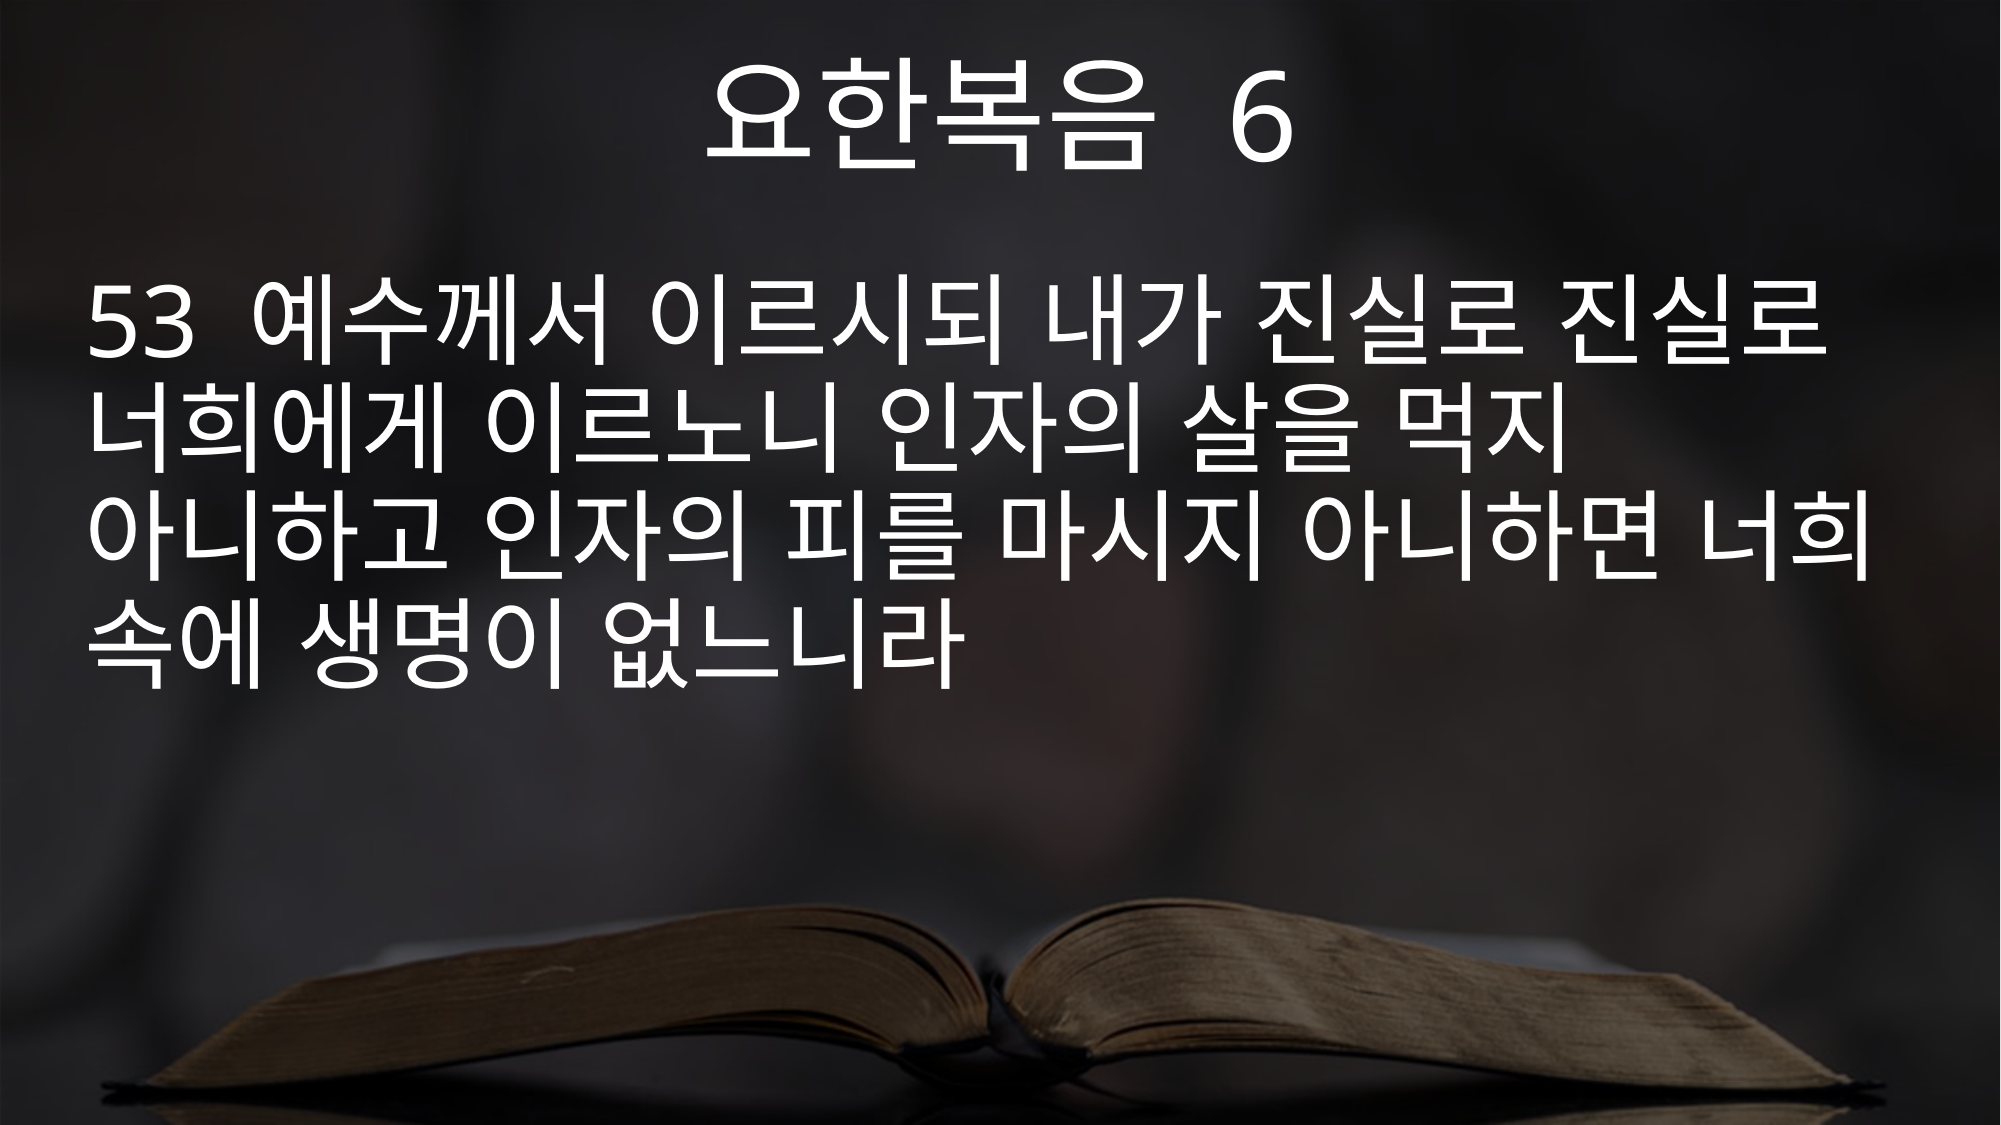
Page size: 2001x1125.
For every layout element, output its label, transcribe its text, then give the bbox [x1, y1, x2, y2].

picture [0, 0, 2001, 1125]
list 53 예수께서 이르시되 내가 진실로 진실로 너희에게 이르노니 인자의 살을 먹지 아니하고 인자의 피를 마시지 아니하면 너희 속에 생명이 없느니라 [69, 263, 1953, 423]
footer 요한복음 6 [0, 32, 2000, 192]
